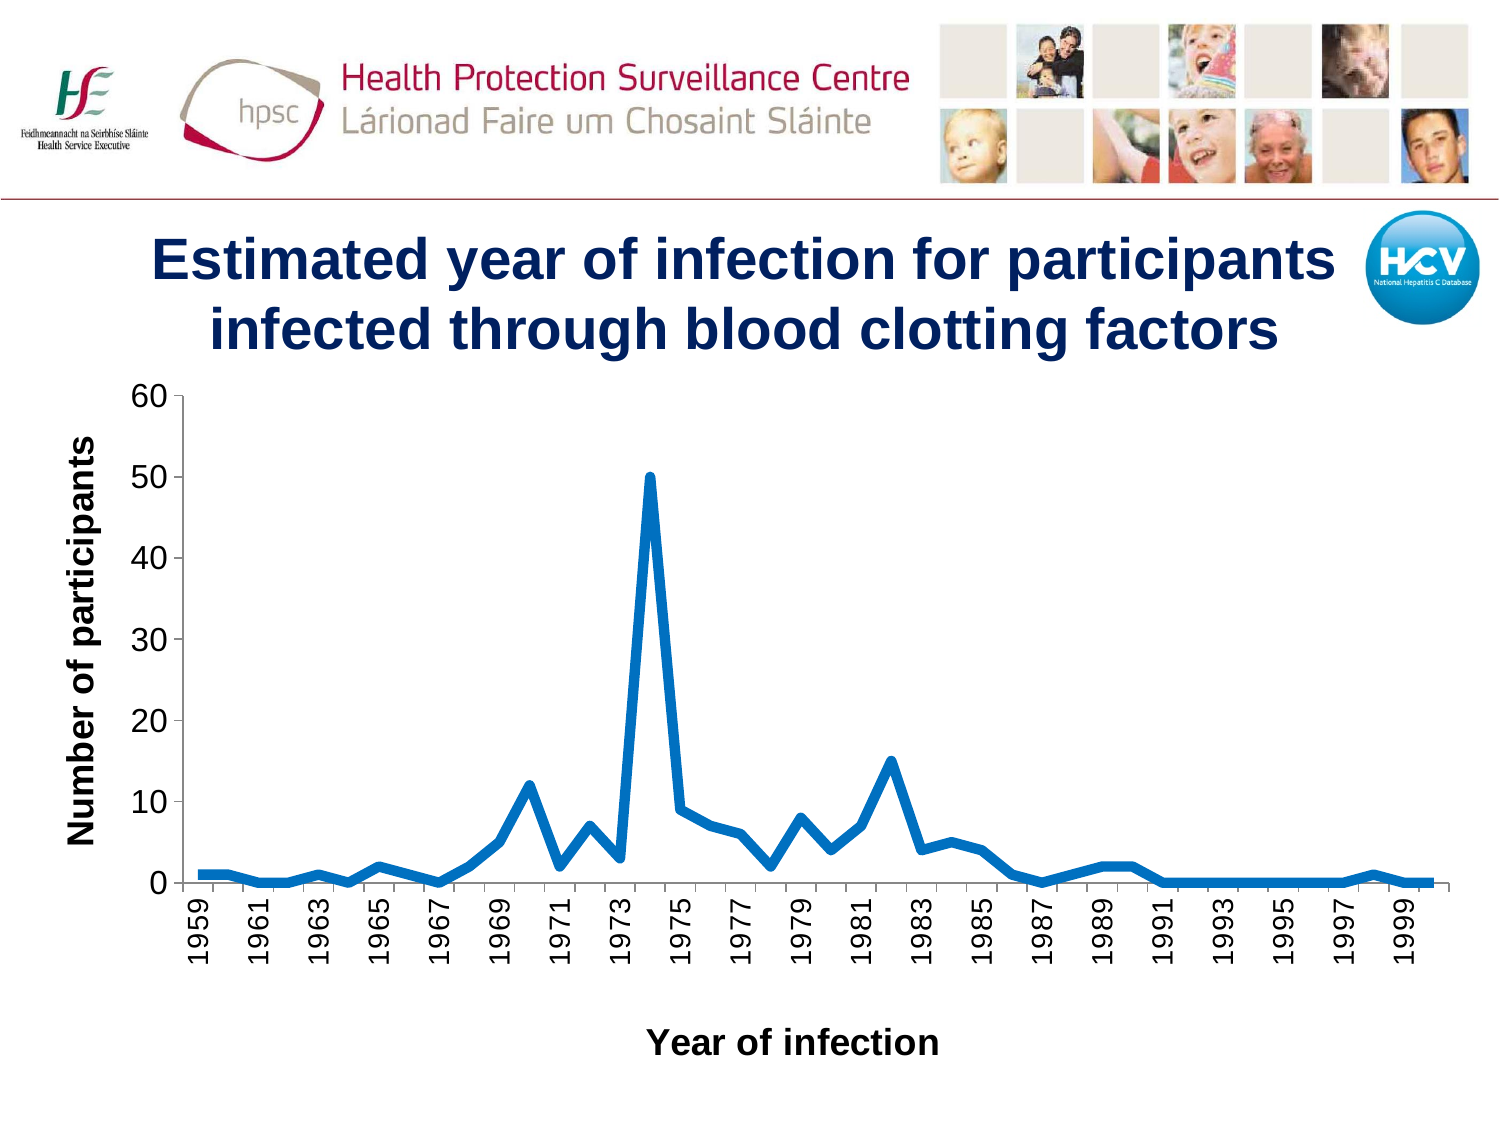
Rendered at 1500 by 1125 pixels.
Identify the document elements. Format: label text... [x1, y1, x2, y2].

picture [0, 0, 1500, 201]
picture [1363, 207, 1482, 327]
chart [29, 361, 1483, 1095]
title Estimated year of infection for participants infected through blood clotting factors [70, 232, 1421, 351]
